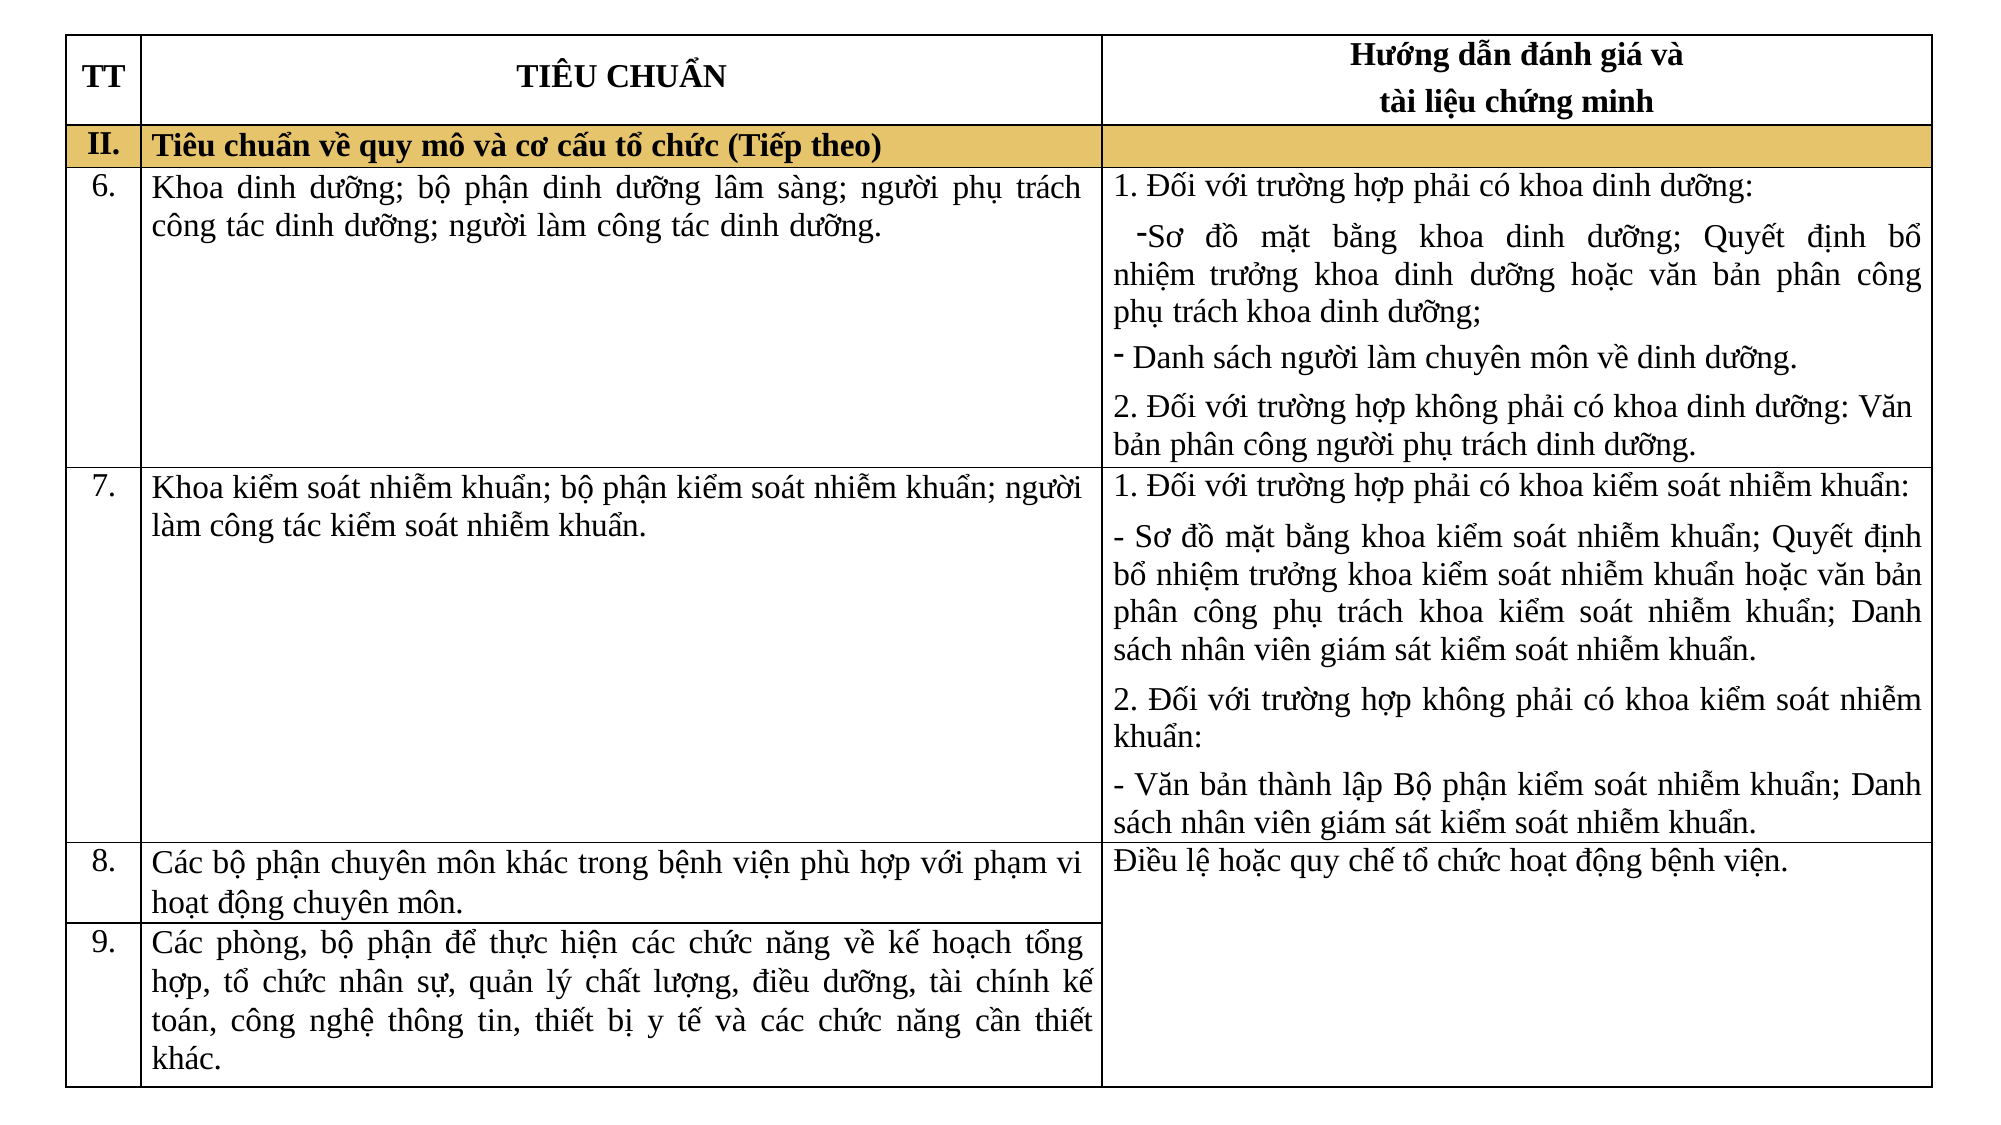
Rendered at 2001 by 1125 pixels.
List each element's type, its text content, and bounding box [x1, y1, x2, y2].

table_cell Các bộ phận chuyên môn khác trong bệnh viện phù hợp với phạm vi hoạt động chuyên môn. [142, 843, 1101, 922]
table_cell Các phòng, bộ phận để thực hiện các chức năng về kế hoạch tổng hợp, tổ chức nhân sự, quản lý chất lượng, điều dưỡng, tài chính kế toán, công nghệ thông tin, thiết bị y tế và các chức năng cần thiết khác. [142, 924, 1101, 1086]
table_cell Tiêu chuẩn về quy mô và cơ cấu tổ chức (Tiếp theo) [142, 126, 1101, 167]
table_cell II. [67, 126, 140, 167]
table_cell 9. [67, 924, 140, 1086]
table_header Hướng dẫn đánh giá và tài liệu chứng minh [1103, 36, 1931, 124]
table_cell 8. [67, 843, 140, 922]
table_cell 6. [67, 168, 140, 467]
table_cell [1103, 126, 1931, 167]
table_header TIÊU CHUẨN [142, 36, 1101, 124]
table_cell Khoa kiểm soát nhiễm khuẩn; bộ phận kiểm soát nhiễm khuẩn; người làm công tác kiểm soát nhiễm khuẩn. [142, 468, 1101, 842]
table_cell Điều lệ hoặc quy chế tổ chức hoạt động bệnh viện. [1103, 843, 1931, 1086]
table_cell 7. [67, 468, 140, 842]
table_cell Khoa dinh dưỡng; bộ phận dinh dưỡng lâm sàng; người phụ trách công tác dinh dưỡng; người làm công tác dinh dưỡng. [142, 168, 1101, 467]
table_cell 1. Đối với trường hợp phải có khoa kiểm soát nhiễm khuẩn: - Sơ đồ mặt bằng khoa kiểm soát nhiễm khuẩn; Quyết định bổ nhiệm trưởng khoa kiểm soát nhiễm khuẩn hoặc văn bản phân công phụ trách khoa kiểm soát nhiễm khuẩn; Danh sách nhân viên giám sát kiểm soát nhiễm khuẩn. 2. Đối với trường hợp không phải có khoa kiểm soát nhiễm khuẩn: - Văn bản thành lập Bộ phận kiểm soát nhiễm khuẩn; Danh sách nhân viên giám sát kiểm soát nhiễm khuẩn. [1103, 468, 1931, 842]
table_header TT [67, 36, 140, 124]
table_cell Đối với trường hợp phải có khoa dinh dưỡng: Sơ đồ mặt bằng khoa dinh dưỡng; Quyết định bổ nhiệm trưởng khoa dinh dưỡng hoặc văn bản phân công phụ trách khoa dinh dưỡng; Danh sách người làm chuyên môn về dinh dưỡng. 2. Đối với trường hợp không phải có khoa dinh dưỡng: Văn bản phân công người phụ trách dinh dưỡng. [1103, 168, 1931, 467]
